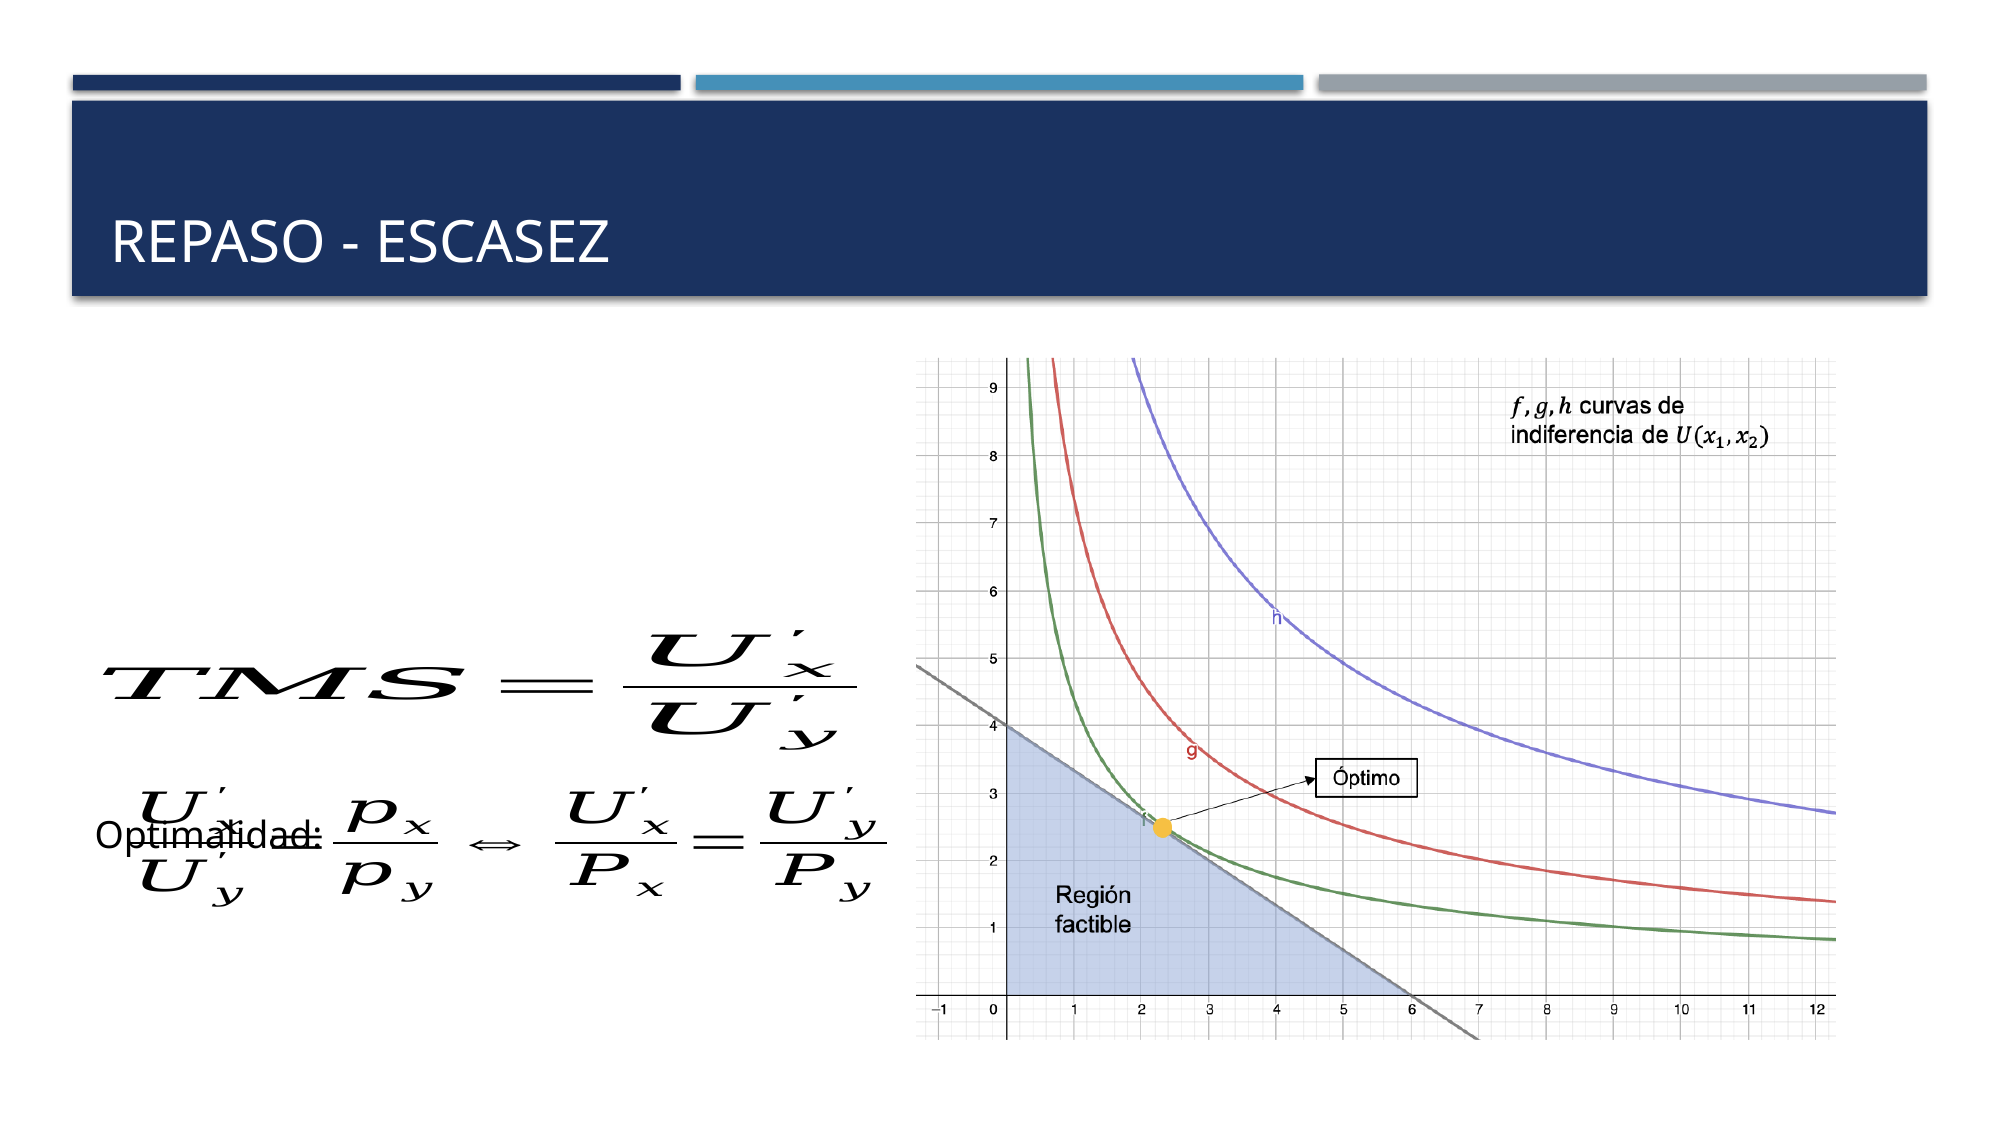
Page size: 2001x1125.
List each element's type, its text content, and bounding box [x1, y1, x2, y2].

text_box Optimalidad: [79, 803, 338, 864]
picture [915, 357, 1836, 1040]
title Repaso - Escasez [95, 115, 1905, 282]
